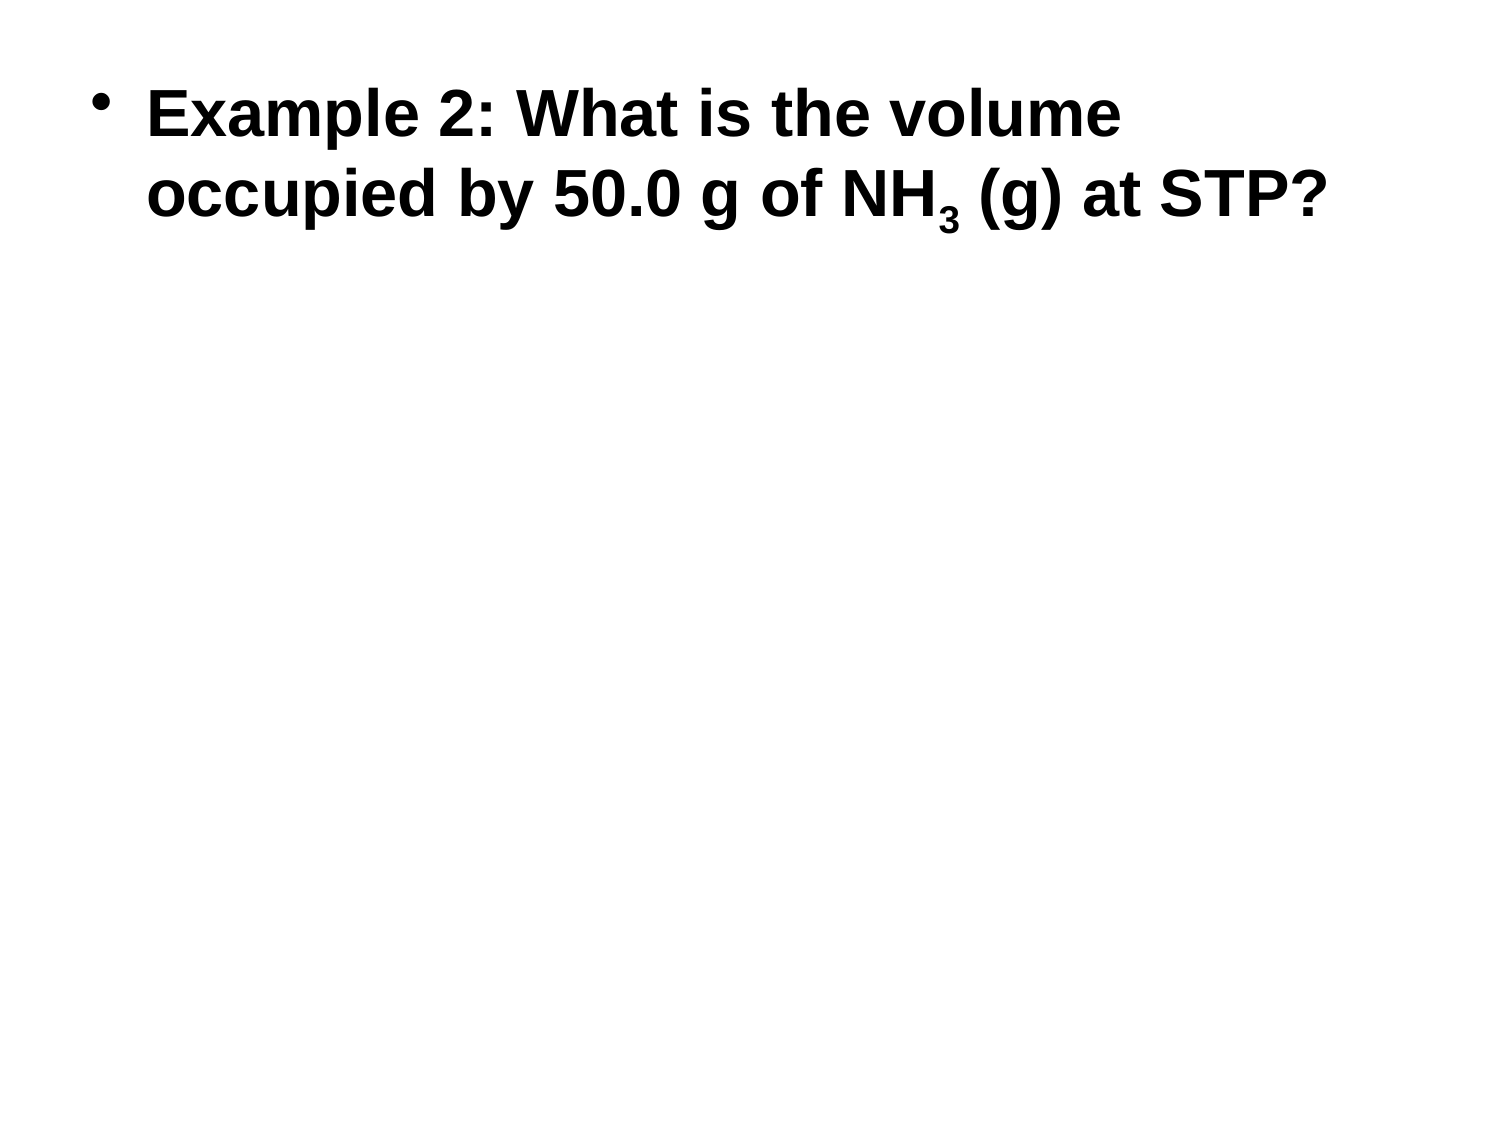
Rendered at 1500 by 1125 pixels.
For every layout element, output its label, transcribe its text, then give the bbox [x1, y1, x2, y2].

list Example 2: What is the volume occupied by 50.0 g of NH3 (g) at STP? [74, 62, 1426, 1006]
